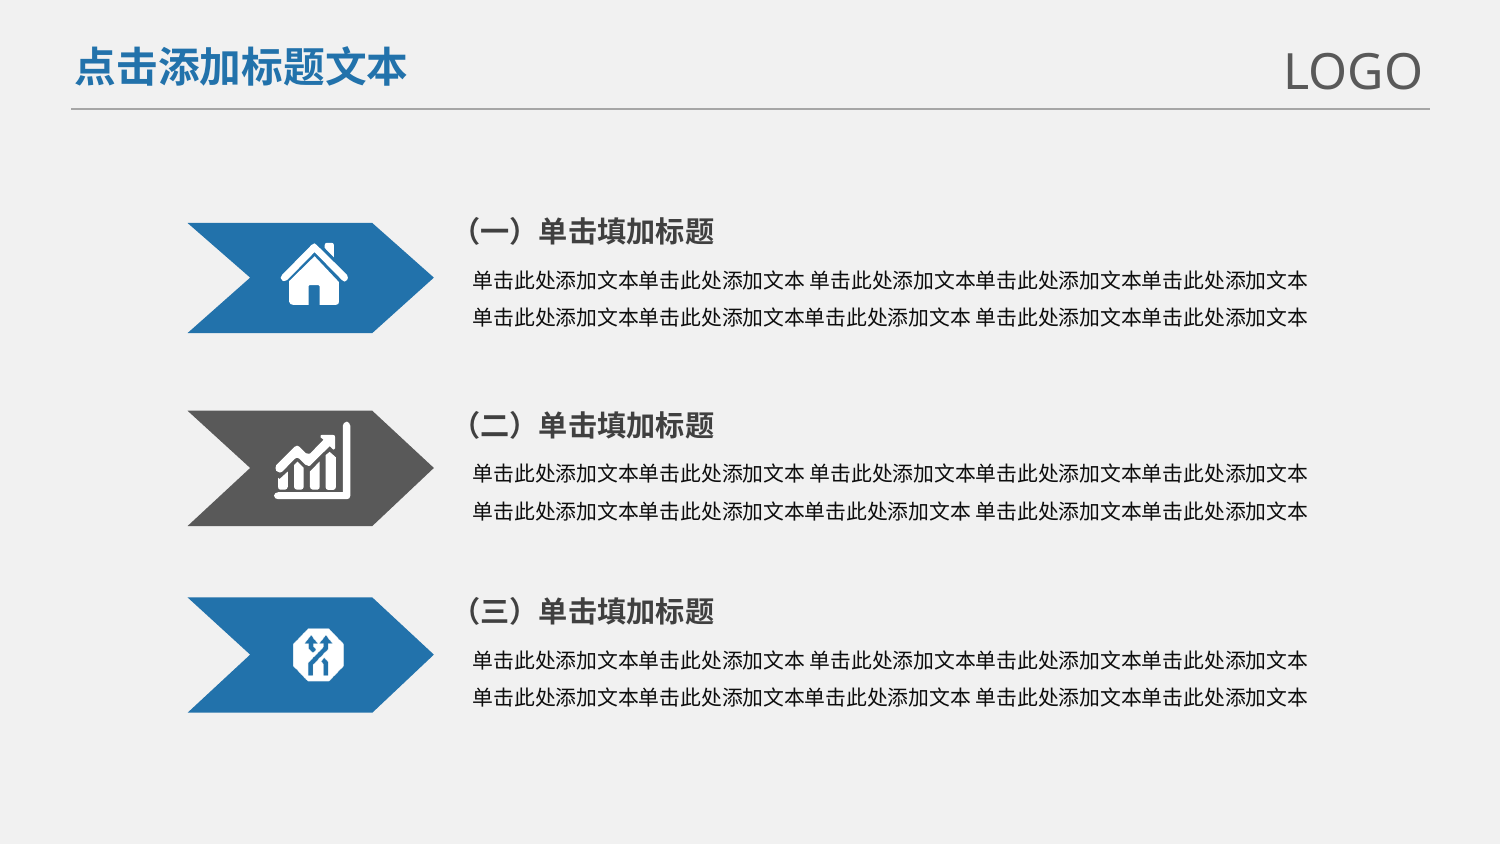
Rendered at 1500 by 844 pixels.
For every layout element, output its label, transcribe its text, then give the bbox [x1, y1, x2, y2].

text_box （二）单击填加标题 [442, 402, 839, 446]
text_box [187, 222, 435, 334]
text_box 单击此处添加文本单击此处添加文本 单击此处添加文本单击此处添加文本单击此处添加文本 单击此处添加文本单击此处添加文本单击此处添加文本 单击此处添加文本单击此处添加文本 [460, 248, 1365, 337]
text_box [187, 410, 435, 527]
text_box LOGO [1268, 31, 1439, 107]
text_box （一）单击填加标题 [442, 209, 839, 253]
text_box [187, 597, 435, 713]
text_box 单击此处添加文本单击此处添加文本 单击此处添加文本单击此处添加文本单击此处添加文本 单击此处添加文本单击此处添加文本单击此处添加文本 单击此处添加文本单击此处添加文本 [460, 442, 1365, 530]
text_box 点击添加标题文本 [59, 33, 424, 99]
text_box （三）单击填加标题 [442, 589, 839, 633]
text_box 单击此处添加文本单击此处添加文本 单击此处添加文本单击此处添加文本单击此处添加文本 单击此处添加文本单击此处添加文本单击此处添加文本 单击此处添加文本单击此处添加文本 [460, 628, 1365, 717]
